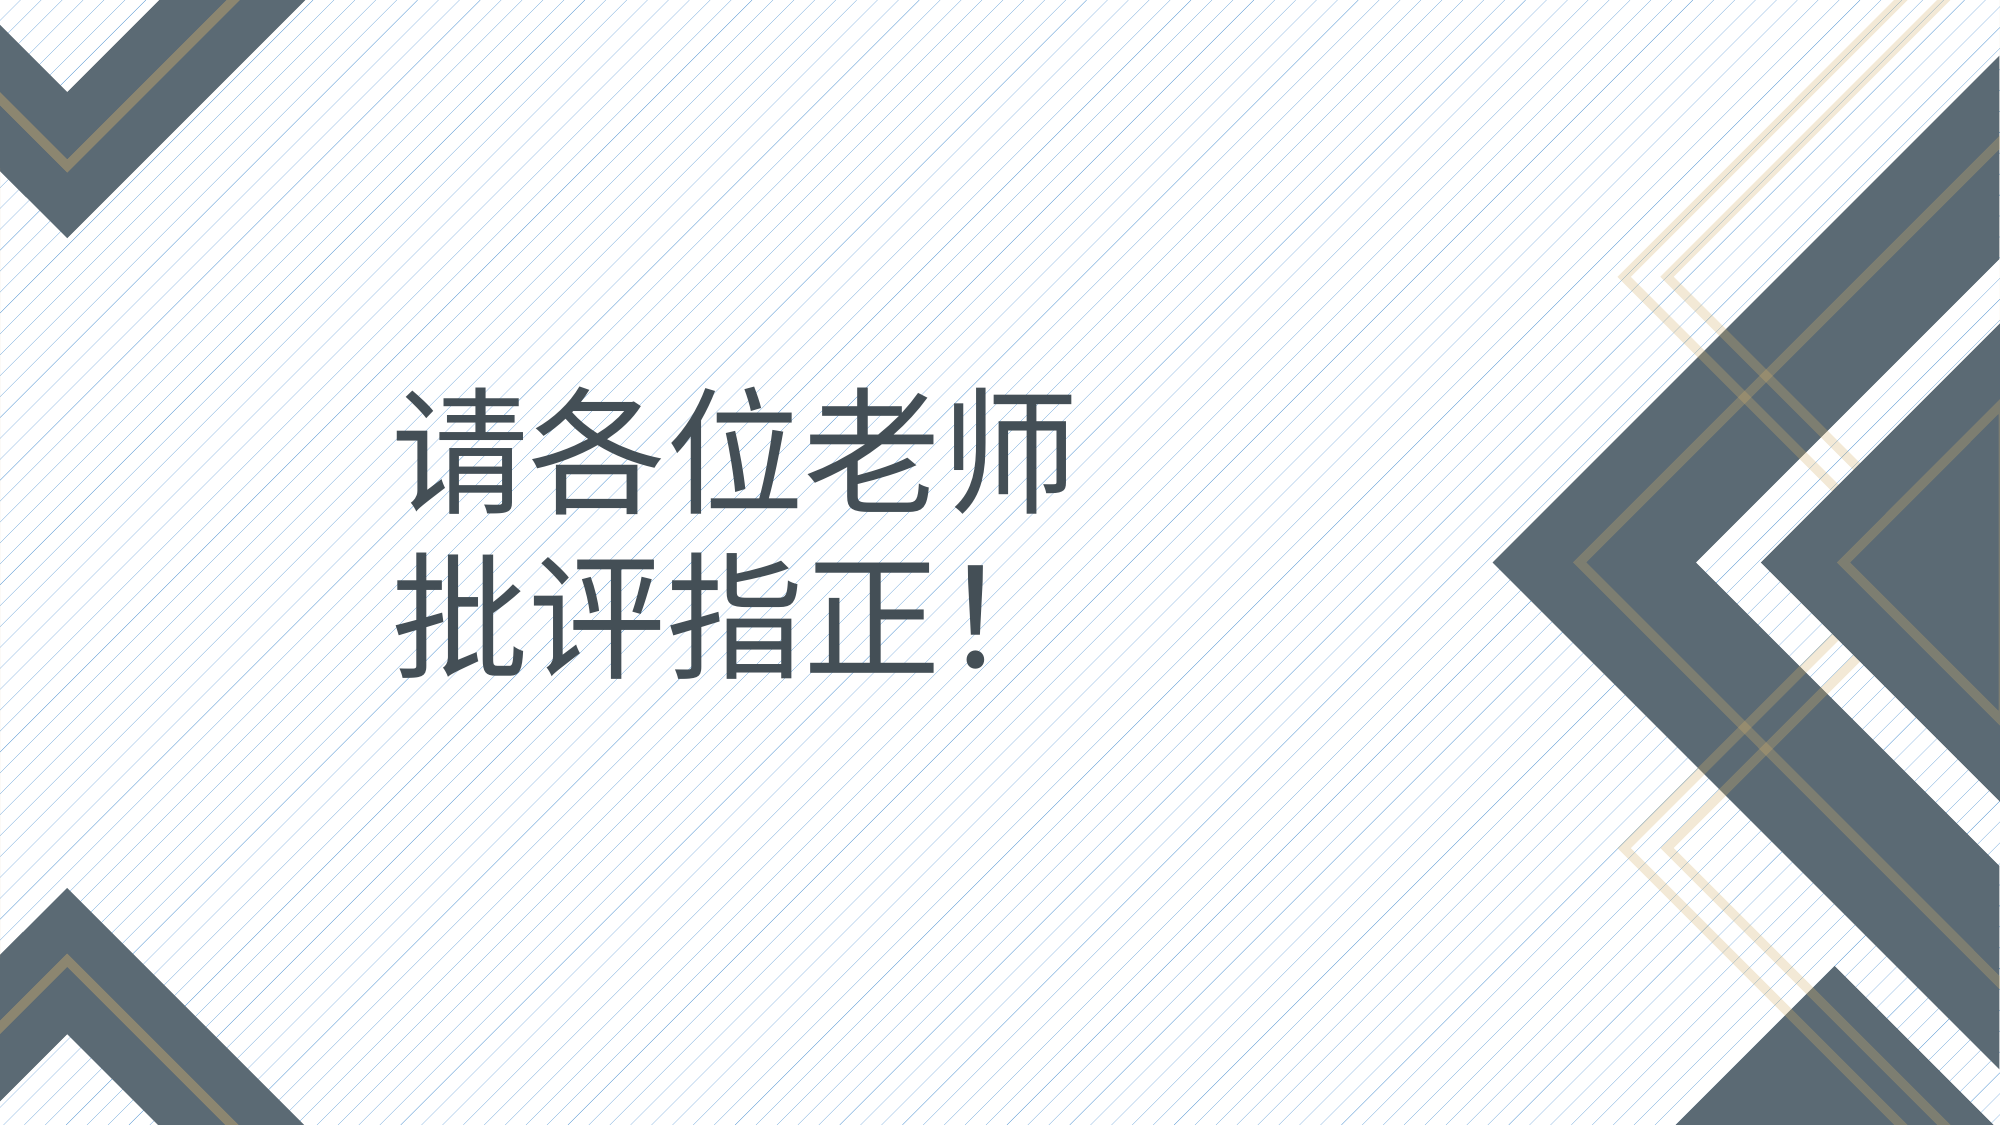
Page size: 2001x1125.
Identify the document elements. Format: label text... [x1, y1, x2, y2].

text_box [0, 0, 285, 1125]
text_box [1579, 0, 2000, 1125]
text_box 请各位老师批评指正！ [376, 358, 1183, 703]
